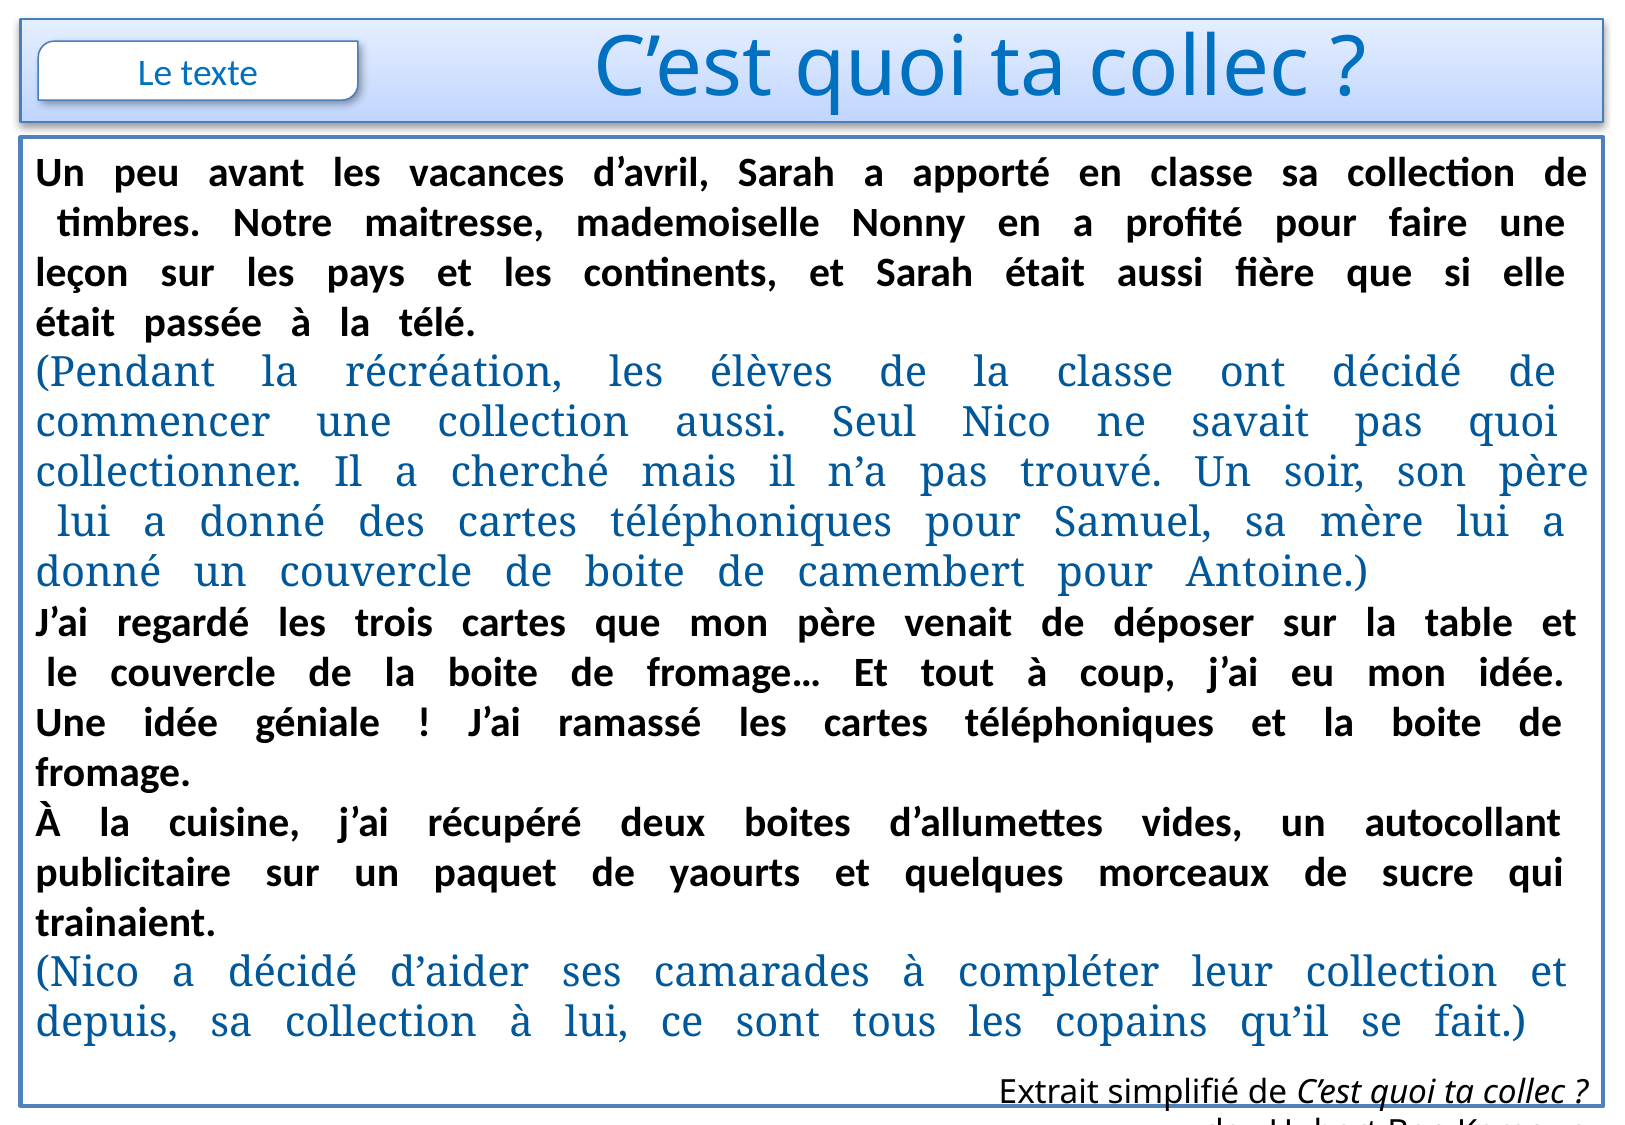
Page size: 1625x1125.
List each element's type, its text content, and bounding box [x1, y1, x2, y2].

title C’est quoi ta collec ? [357, 4, 1604, 120]
list Un peu avant les vacances d’avril, Sarah a apporté en classe sa collection de timbres. Notre maitresse, mademoiselle Nonny en a profité pour faire une leçon sur les pays et les continents, et Sarah était aussi fière que si elle était passée à la télé. (Pendant la récréation, les élèves de la classe ont décidé de commencer une collection aussi. Seul Nico ne savait pas quoi collectionner. Il a cherché mais il n’a pas trouvé. Un soir, son père lui a donné des cartes téléphoniques pour Samuel, sa mère lui a donné un couvercle de boite de camembert pour Antoine.) J’ai regardé les trois cartes que mon père venait de déposer sur la table et le couvercle de la boite de fromage… Et tout à coup, j’ai eu mon idée. Une idée géniale ! J’ai ramassé les cartes téléphoniques et la boite de fromage. À la cuisine, j’ai récupéré deux boites d’allumettes vides, un autocollant publicitaire sur un paquet de yaourts et quelques morceaux de sucre qui trainaient. (Nico a décidé d’aider ses camarades à compléter leur collection et depuis, sa collection à lui, ce sont tous les copains qu’il se fait.) Extrait simplifié de C’est quoi ta collec ? de Hubert Ben Kemoun [18, 135, 1605, 1108]
